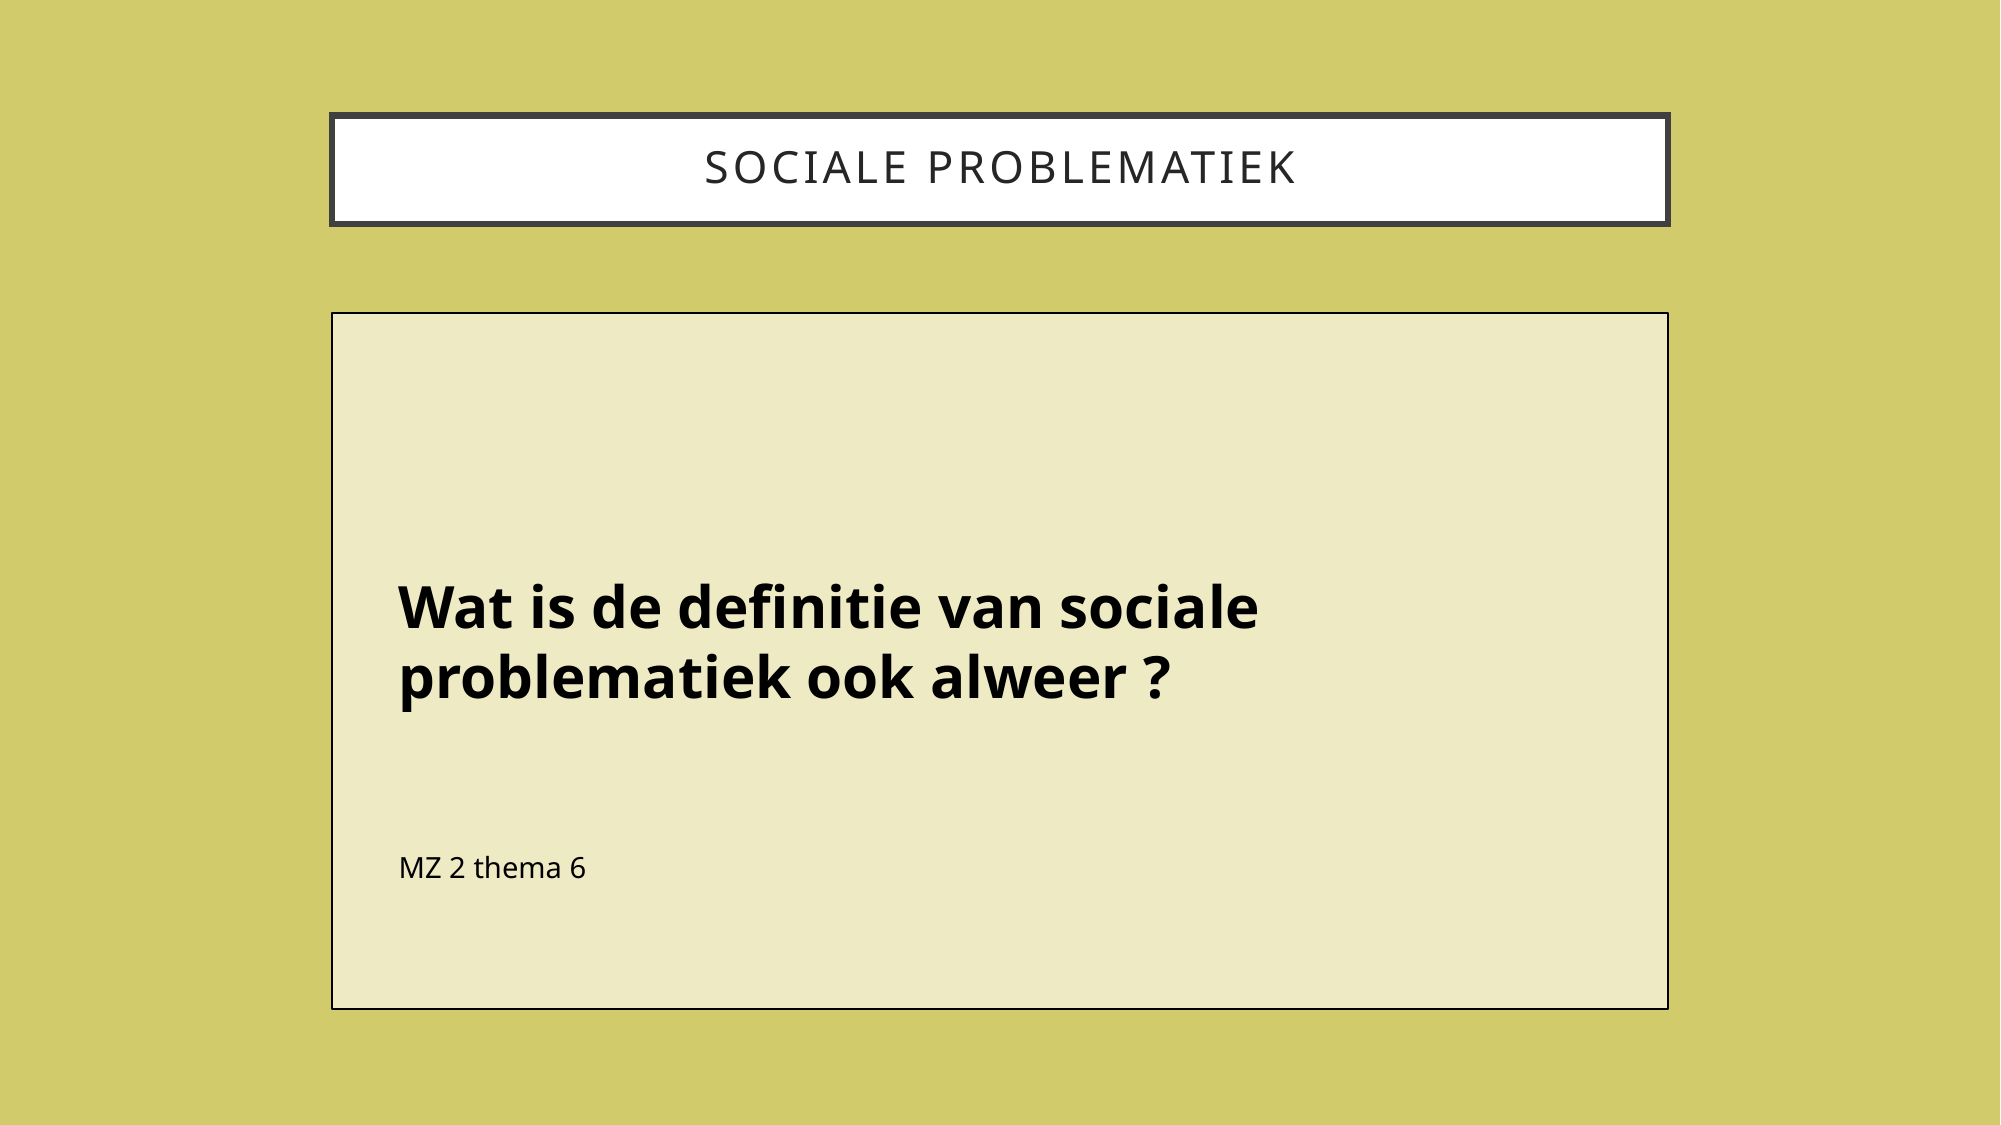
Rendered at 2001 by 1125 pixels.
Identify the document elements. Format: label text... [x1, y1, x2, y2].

title Sociale problematiek [329, 112, 1671, 227]
text_box Wat is de definitie van sociale problematiek ook alweer ? MZ 2 thema 6 [383, 562, 1617, 893]
text_box [331, 312, 1669, 1010]
